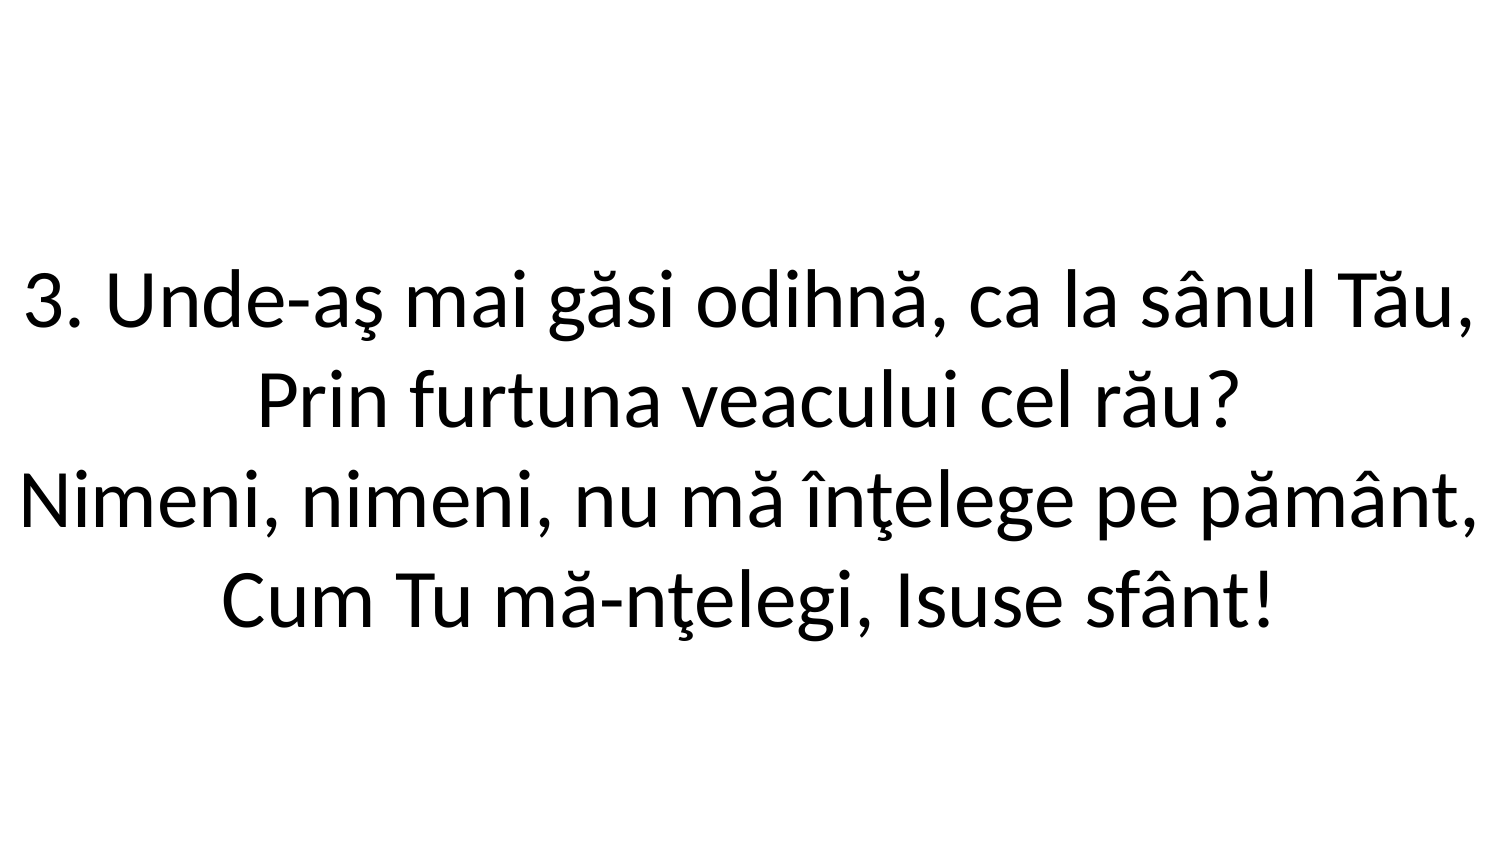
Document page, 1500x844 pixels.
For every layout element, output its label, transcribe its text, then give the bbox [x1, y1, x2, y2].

text_box 3. Unde-aş mai găsi odihnă, ca la sânul Tău, Prin furtuna veacului cel rău? Nimeni, nimeni, nu mă înţelege pe pământ, Cum Tu mă-nţelegi, Isuse sfânt! [3, 192, 1497, 652]
